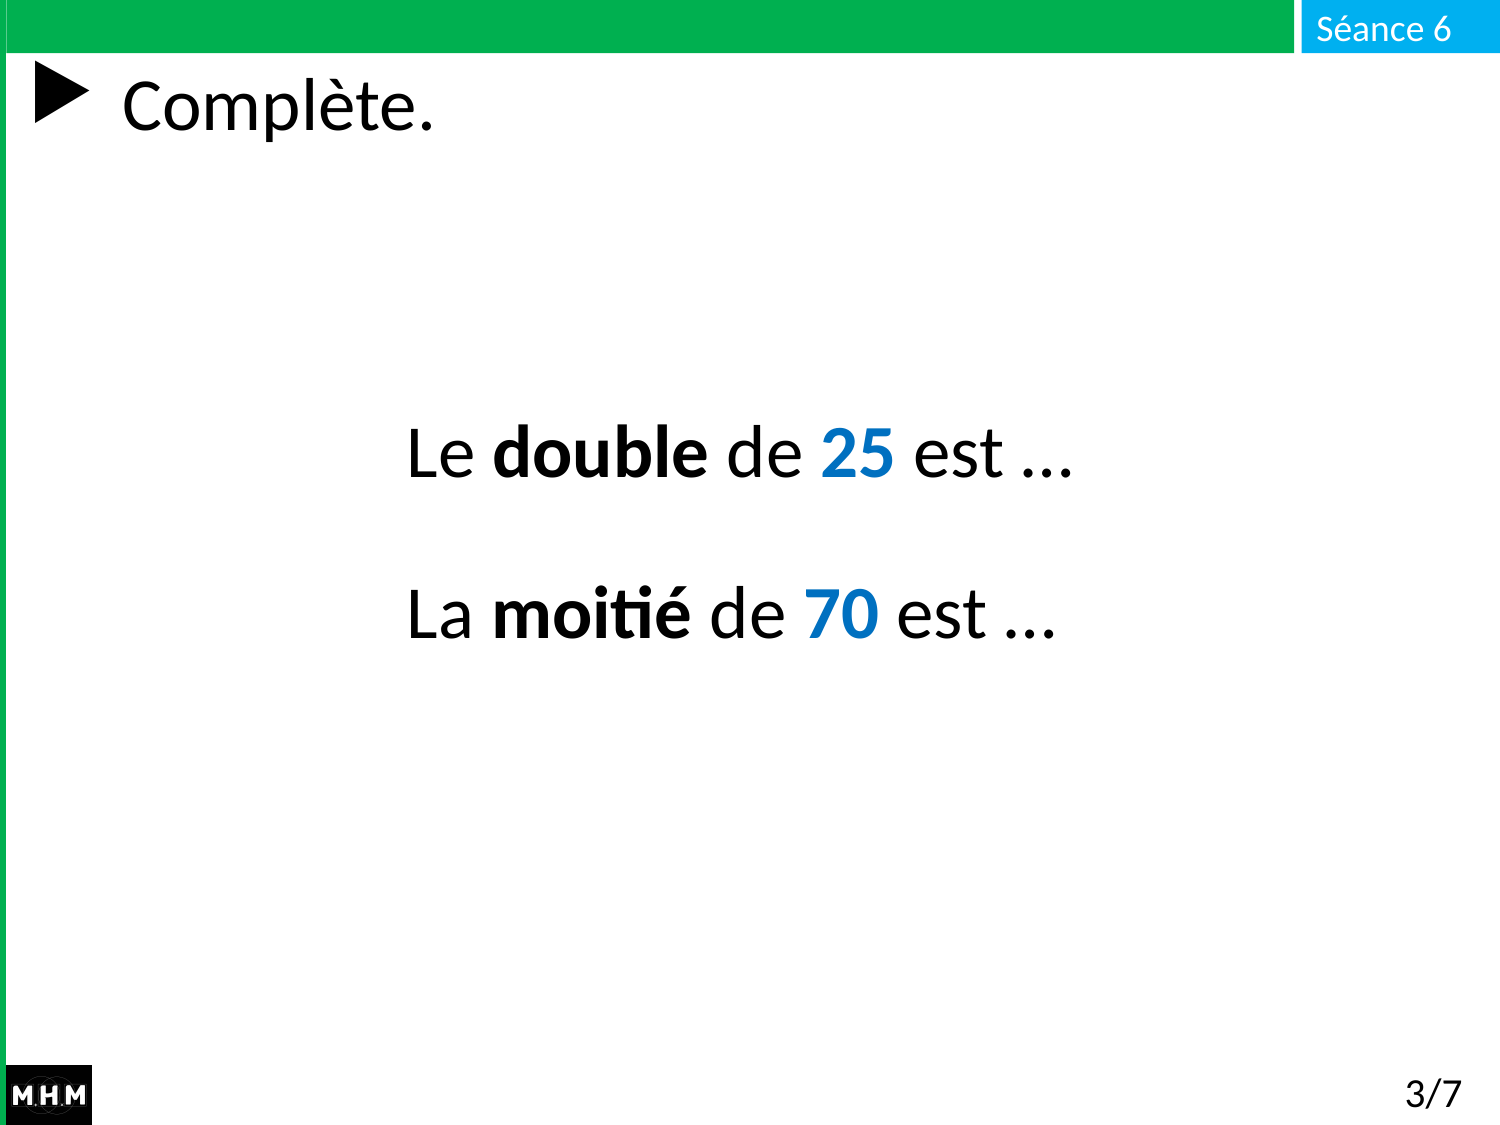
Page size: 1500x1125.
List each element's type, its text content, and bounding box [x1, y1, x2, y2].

text_box Le double de 25 est … La moitié de 70 est … [391, 387, 1128, 680]
text_box 3/7 [1389, 1064, 1500, 1125]
title Complète. [13, 58, 1397, 154]
picture [6, 1065, 92, 1125]
